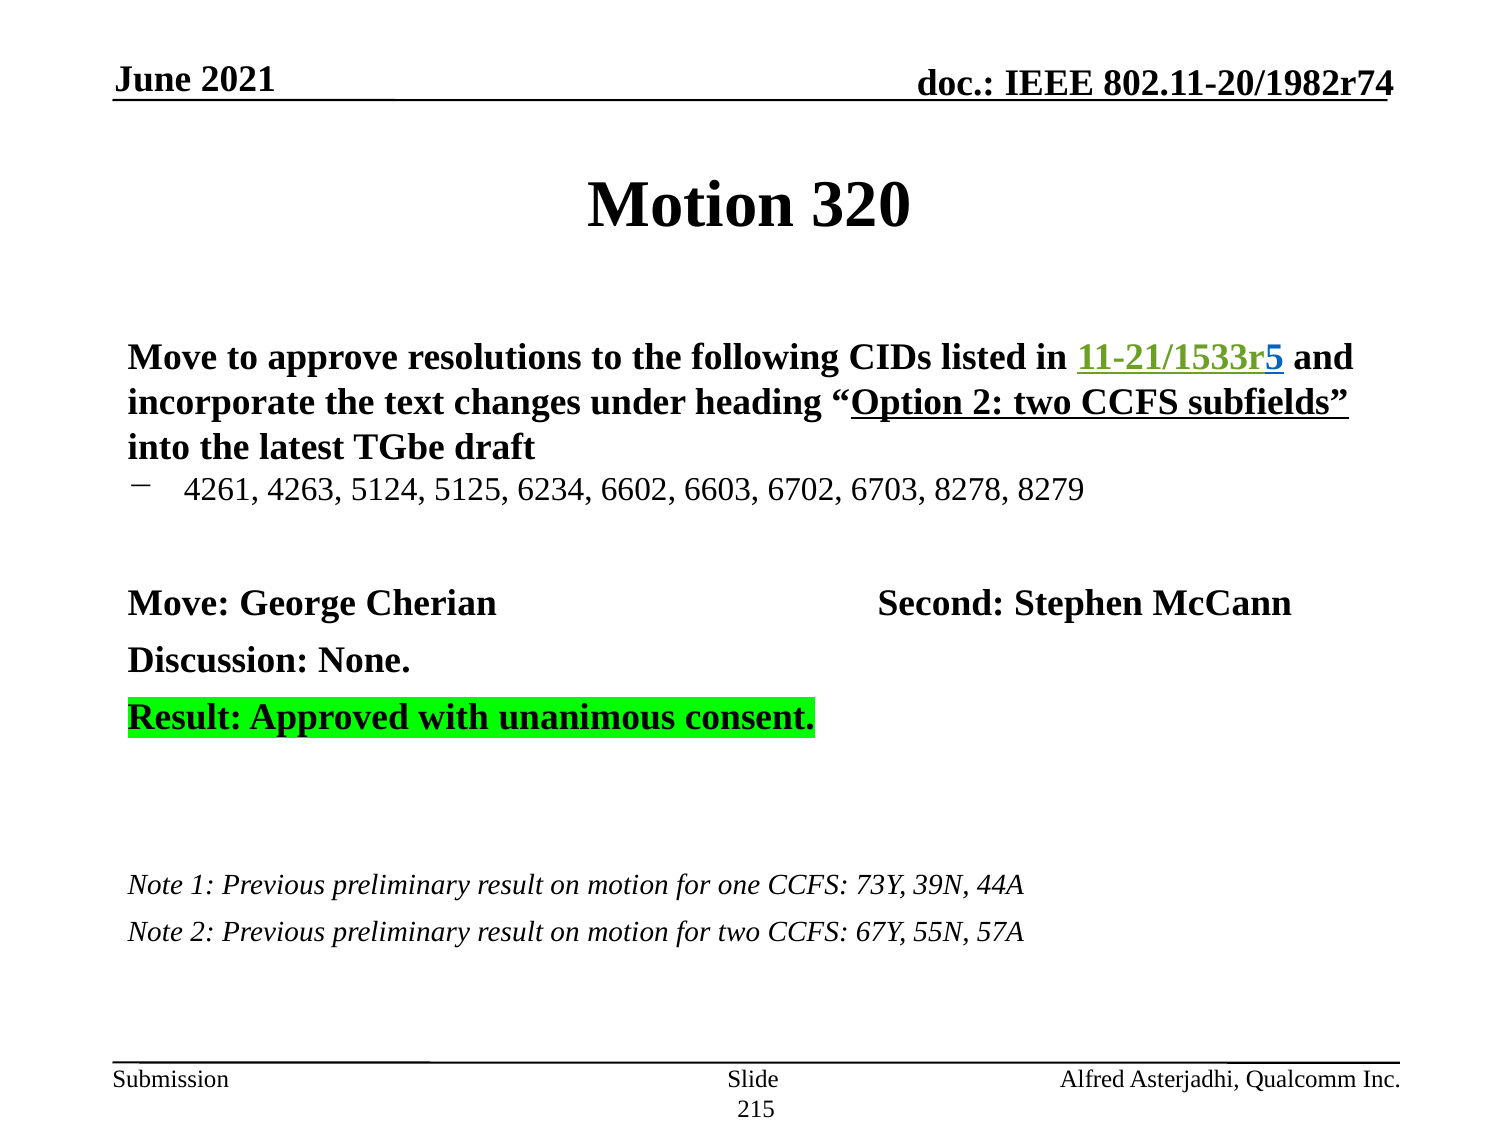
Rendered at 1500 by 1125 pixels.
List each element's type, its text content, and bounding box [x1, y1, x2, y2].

footer Alfred Asterjadhi, Qualcomm Inc. [878, 1061, 1402, 1093]
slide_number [114, 54, 423, 100]
list Move to approve resolutions to the following CIDs listed in 11-21/1533r5 and incorporate the text changes under heading “Option 2: two CCFS subfields” into the latest TGbe draft 4261, 4263, 5124, 5125, 6234, 6602, 6603, 6702, 6703, 8278, 8279 Move: George Cherian Second: Stephen McCann Discussion: None. Result: Approved with unanimous consent. Note 1: Previous preliminary result on motion for one CCFS: 73Y, 39N, 44A Note 2: Previous preliminary result on motion for two CCFS: 67Y, 55N, 57A [112, 324, 1388, 1063]
slide_number Slide 215 [712, 1061, 800, 1123]
title Motion 320 [112, 112, 1388, 288]
